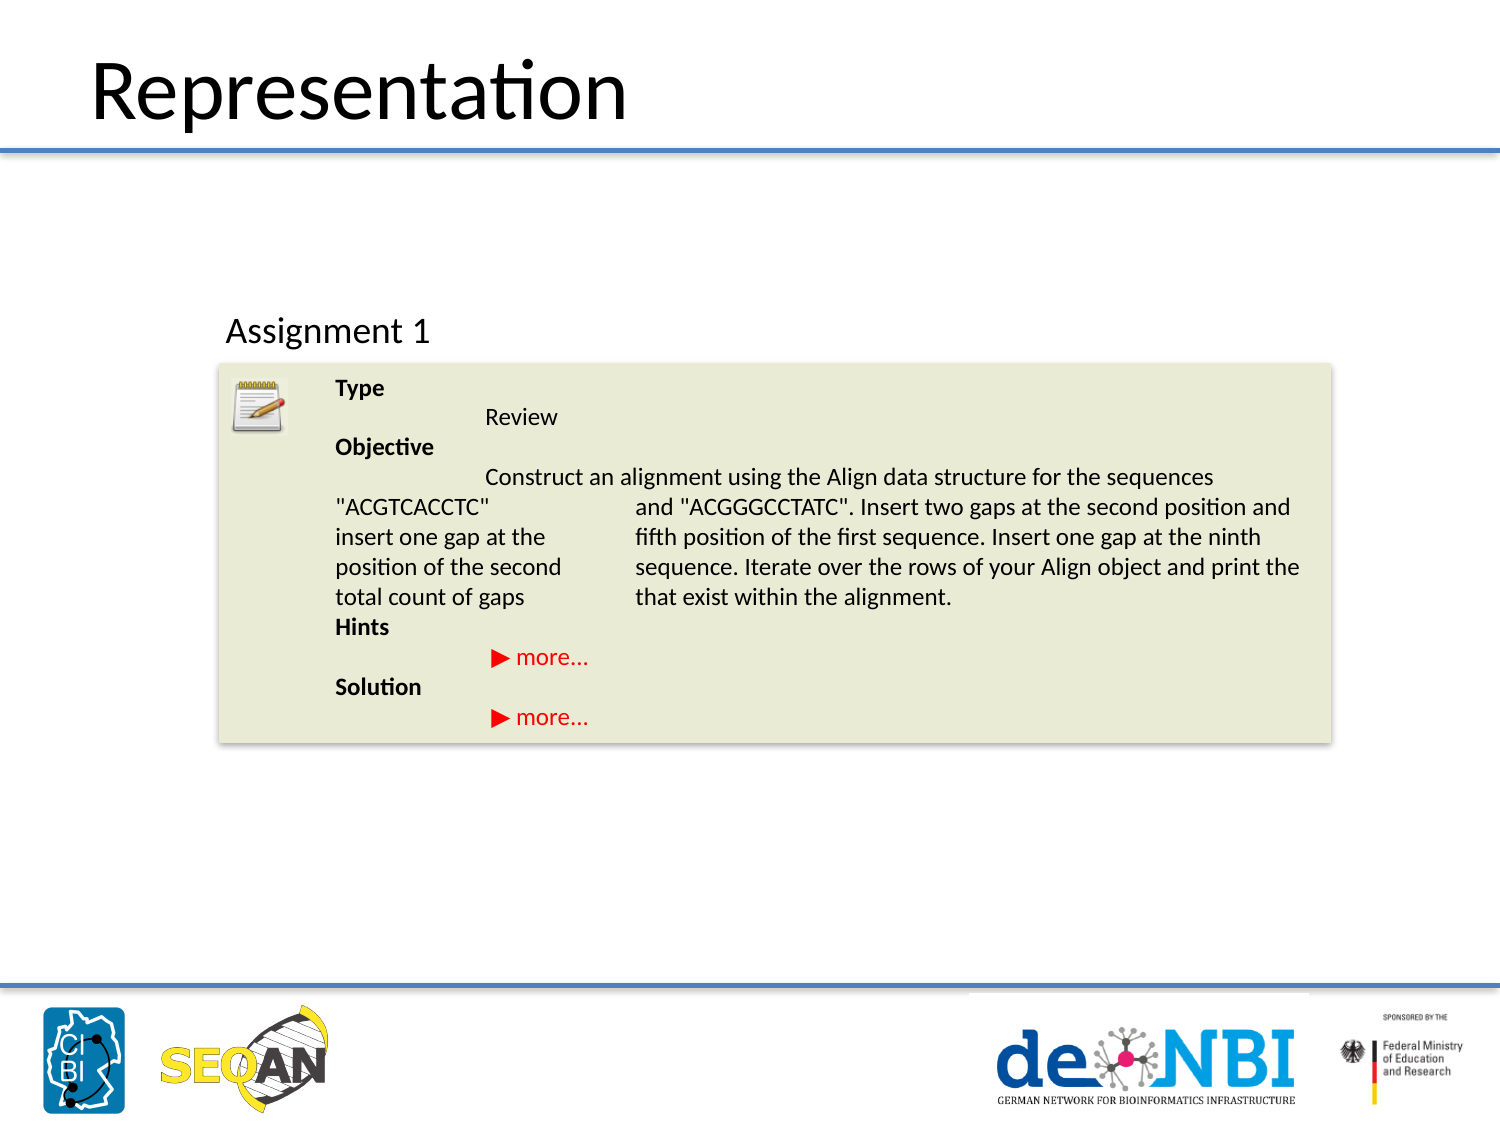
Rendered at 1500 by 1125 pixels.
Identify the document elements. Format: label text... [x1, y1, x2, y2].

title Representation [75, 25, 1425, 145]
picture [230, 378, 289, 436]
picture [141, 1002, 332, 1121]
picture [48, 1010, 120, 1109]
text_box [219, 363, 1331, 743]
picture [969, 993, 1309, 1122]
text_box Assignment 1 [210, 299, 497, 359]
text_box Type Review Objective Construct an alignment using the Align data structure for the sequences "ACGTCACCTC" and "ACGGGCCTATC". Insert two gaps at the second position and insert one gap at the fifth position of the first sequence. Insert one gap at the ninth position of the second sequence. Iterate over the rows of your Align object and print the total count of gaps that exist within the alignment. Hints ▶ more... Solution ▶ more... [320, 363, 1331, 738]
